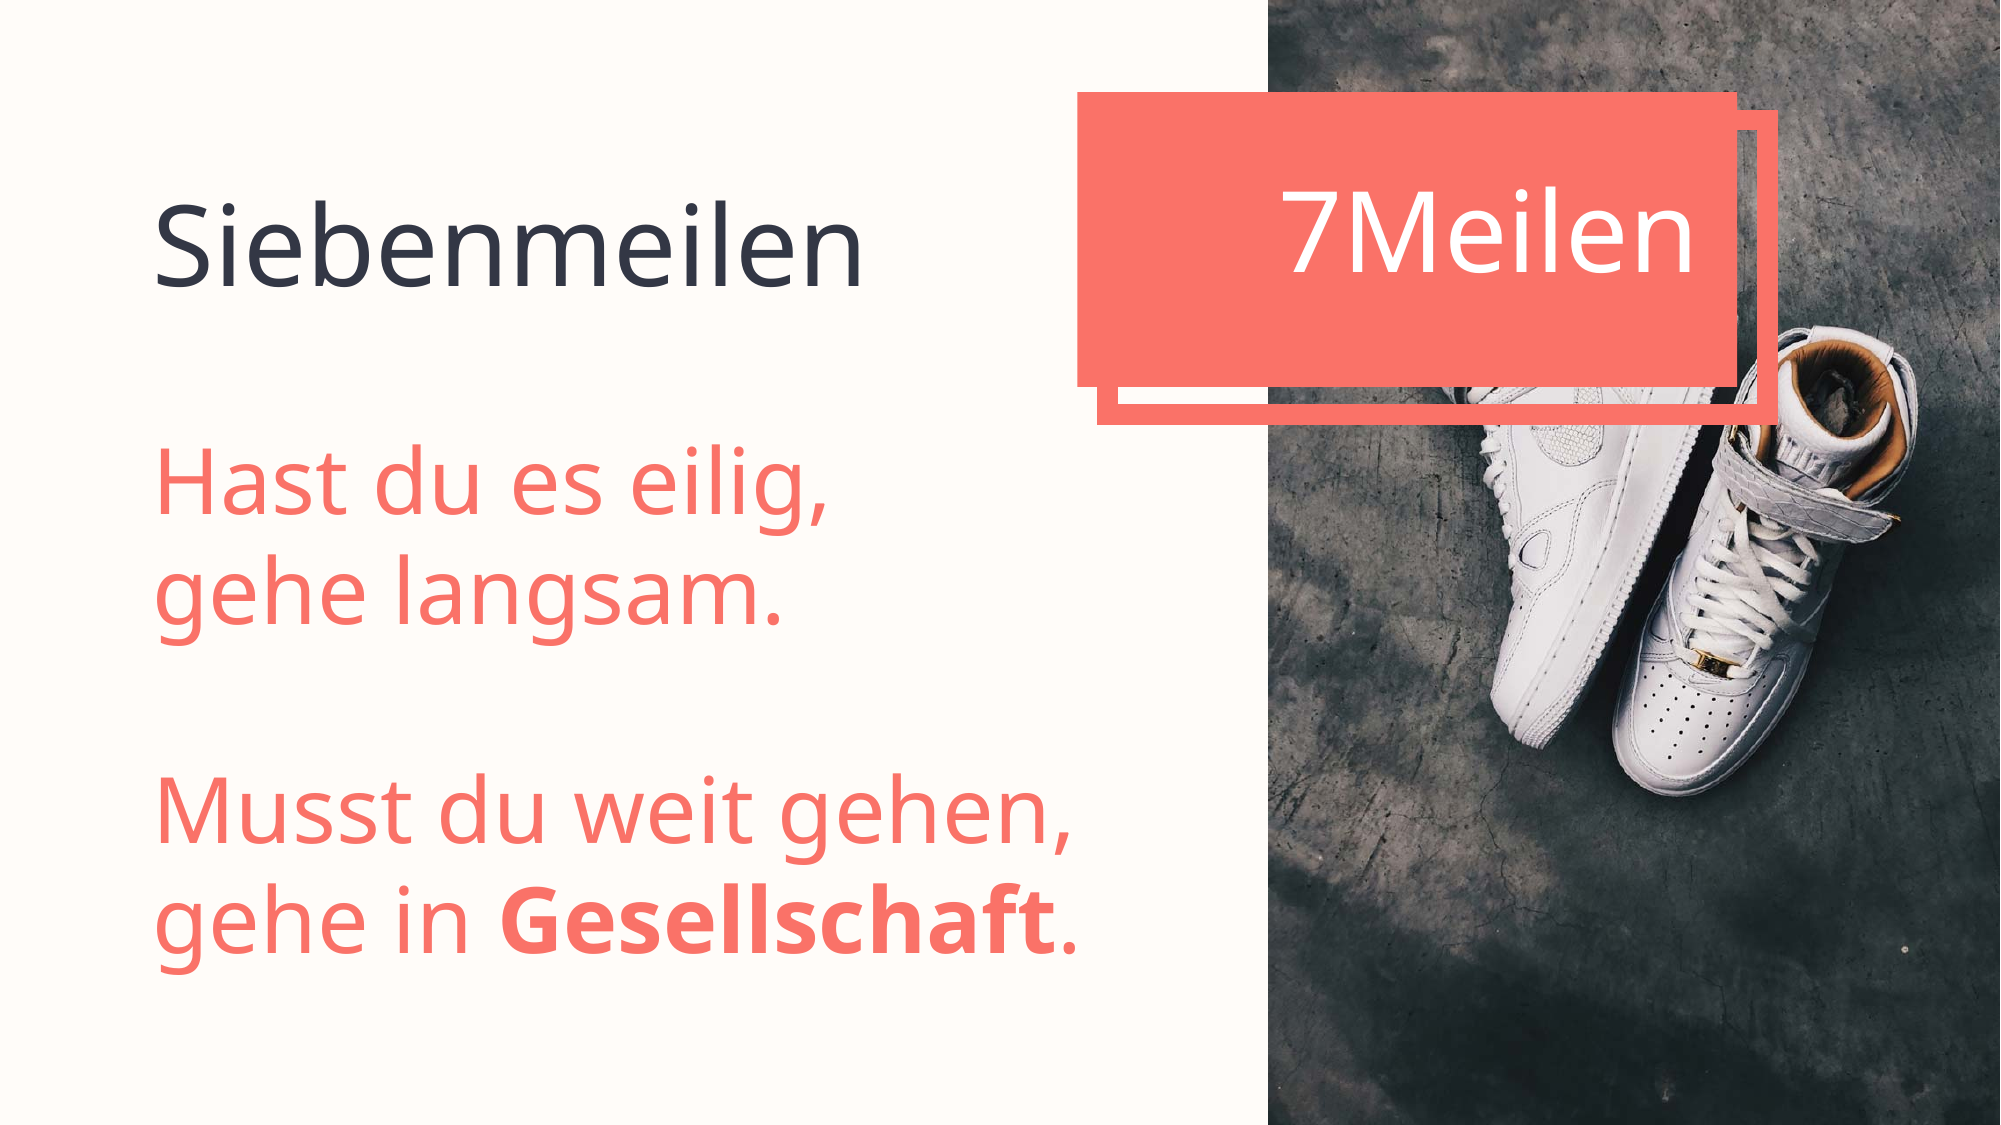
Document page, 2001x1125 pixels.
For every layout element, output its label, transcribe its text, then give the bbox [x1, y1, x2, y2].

text_box [1106, 388, 1268, 416]
list Hast du es eilig, gehe langsam. Musst du weit gehen, gehe in Gesellschaft. [137, 414, 1206, 1025]
text_box [1076, 91, 1268, 388]
title Siebenmeilen [137, 140, 1015, 359]
text_box 7Meilen [1263, 126, 1268, 345]
picture [1268, 0, 2000, 1125]
